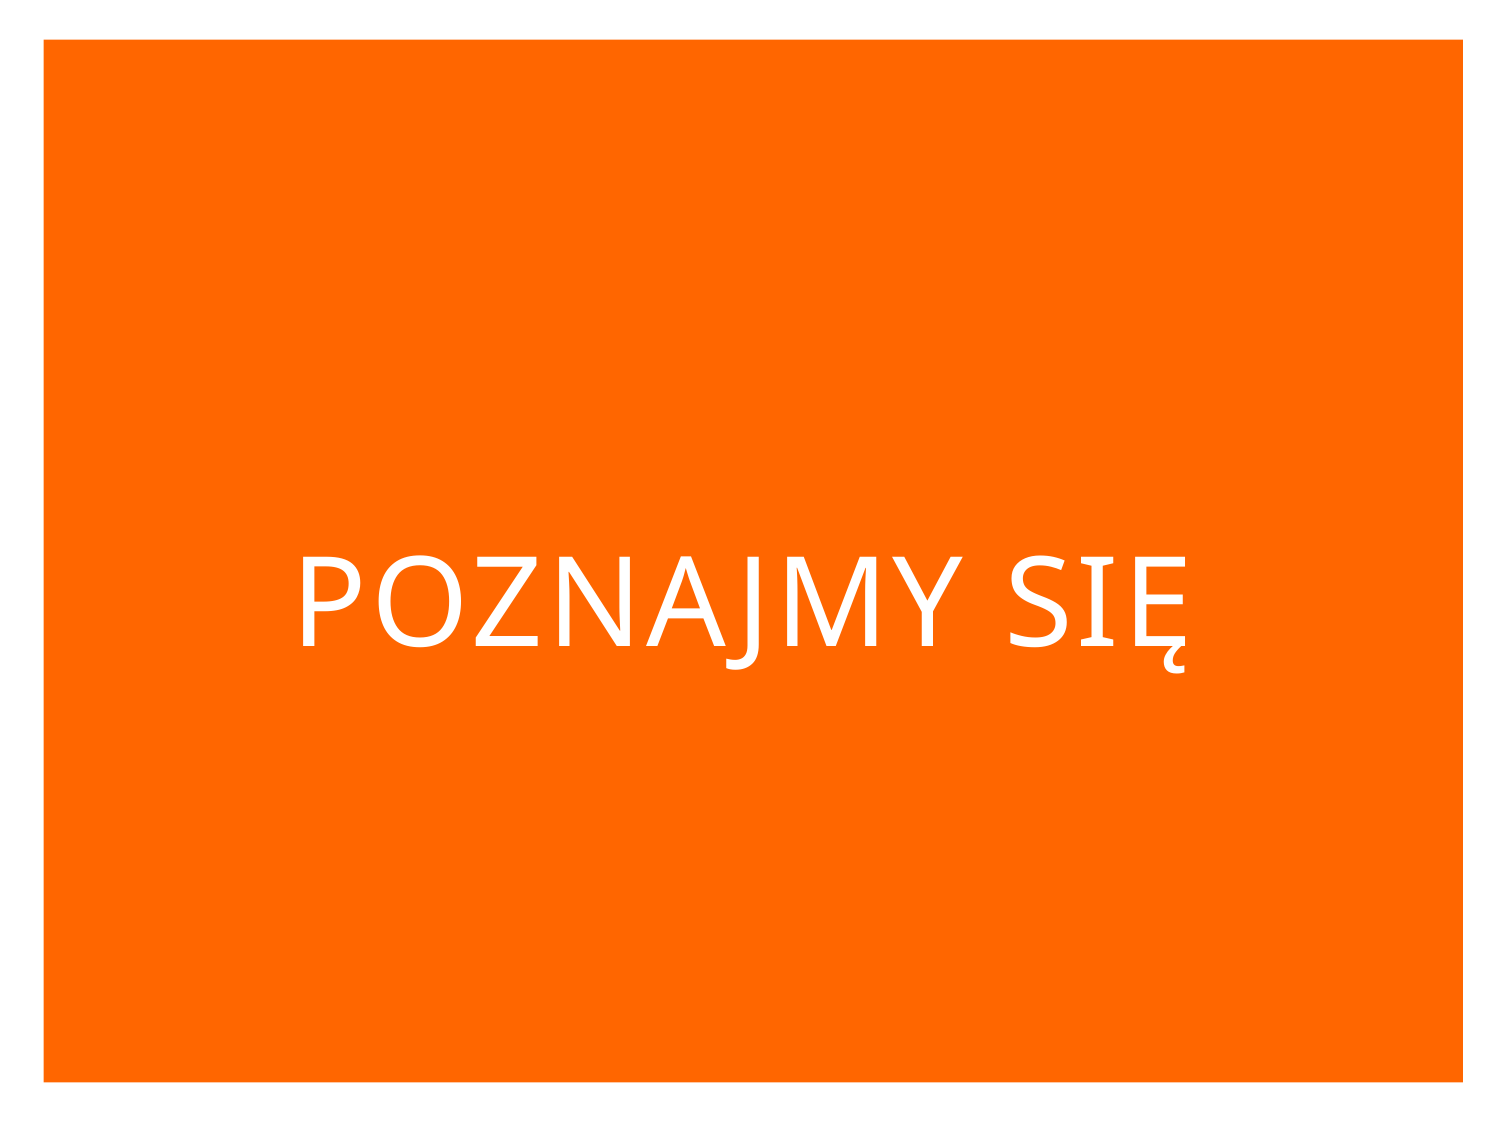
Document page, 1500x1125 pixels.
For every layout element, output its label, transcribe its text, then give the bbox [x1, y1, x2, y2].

title Poznajmy się [198, 0, 1288, 678]
